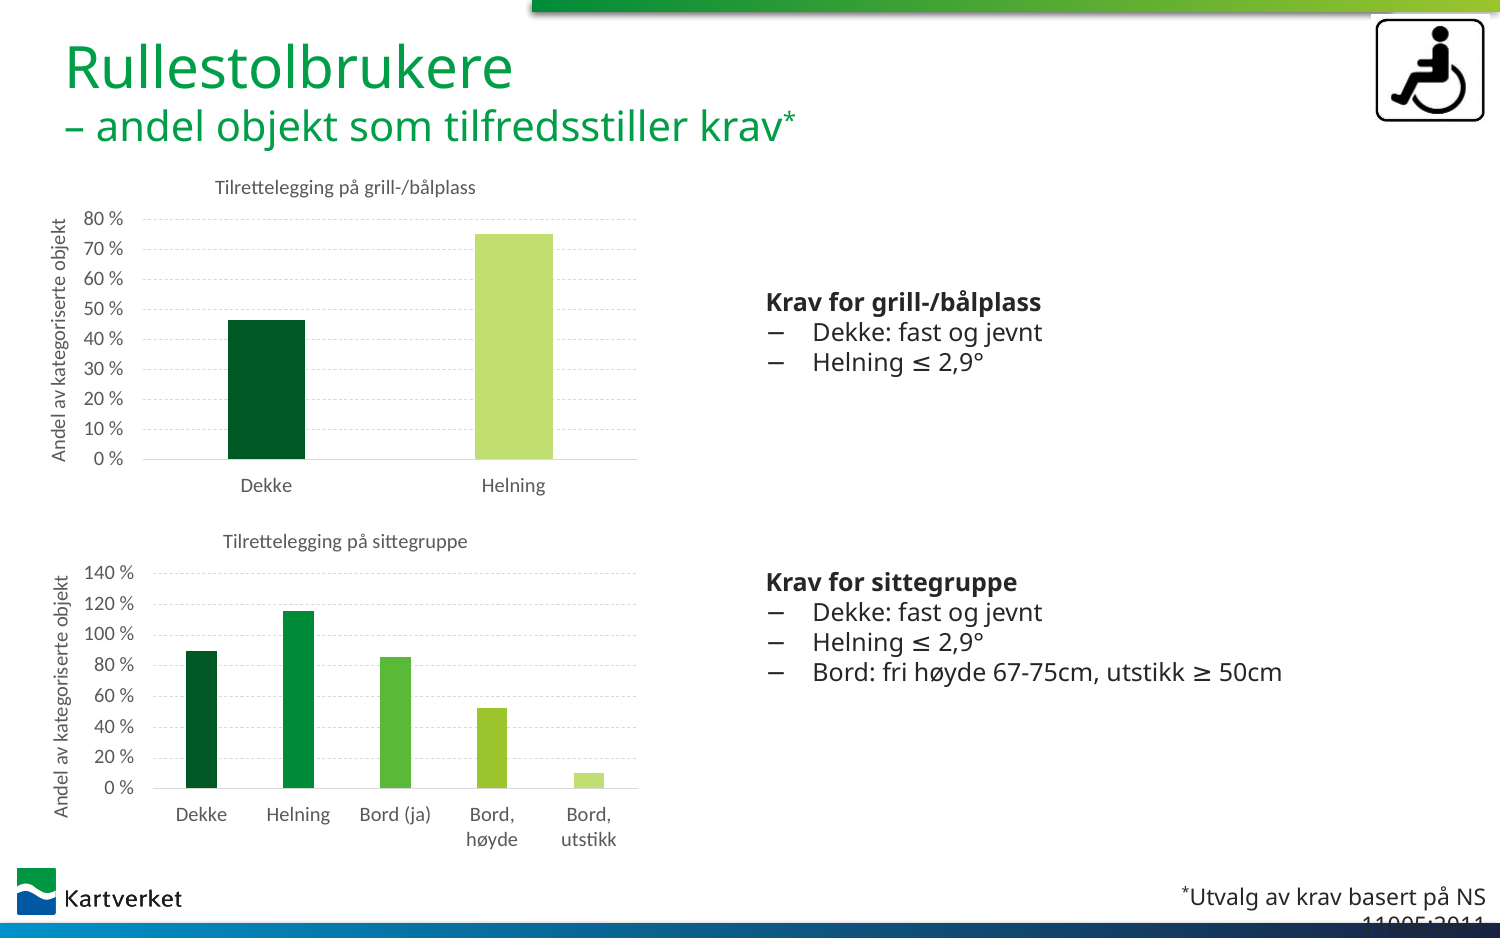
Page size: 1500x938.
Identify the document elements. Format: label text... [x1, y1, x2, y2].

picture [41, 520, 650, 859]
text_box Krav for grill-/bålplass Dekke: fast og jevnt Helning ≤ 2,9° [750, 279, 1452, 384]
picture [1371, 13, 1491, 127]
text_box Rullestolbrukere – andel objekt som tilfredsstiller krav* [49, 14, 1431, 158]
picture [41, 166, 650, 505]
text_box Krav for sittegruppe Dekke: fast og jevnt Helning ≤ 2,9° Bord: fri høyde 67-75cm, utstikk ≥ 50cm [750, 559, 1500, 694]
text_box *Utvalg av krav basert på NS 11005:2011 [1068, 873, 1500, 938]
